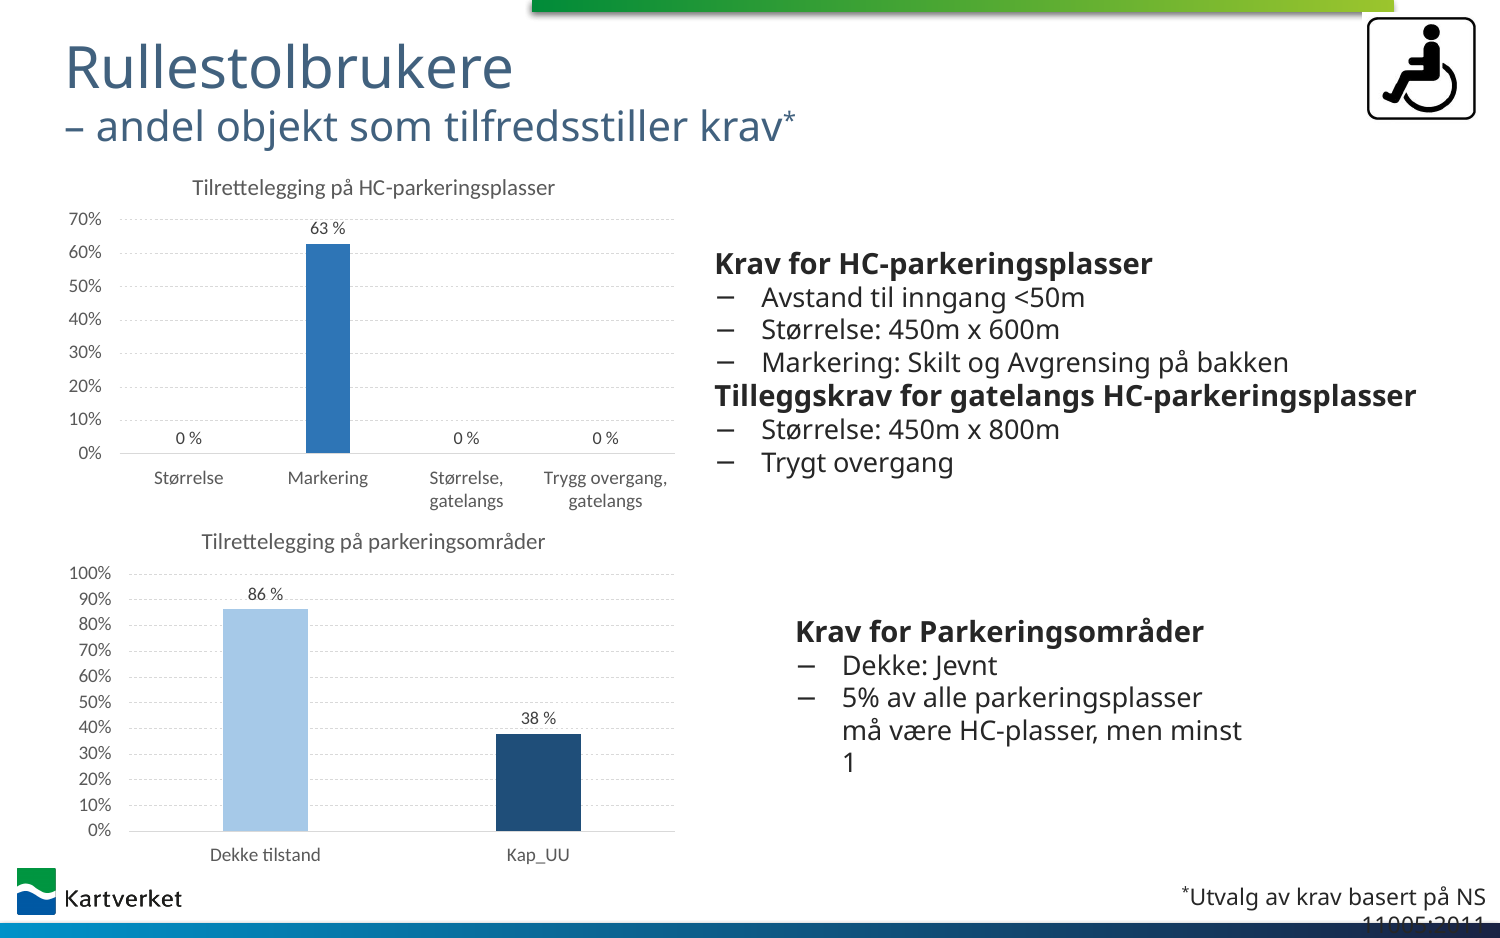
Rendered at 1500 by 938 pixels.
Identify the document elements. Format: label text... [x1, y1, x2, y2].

picture [1362, 12, 1481, 126]
picture [62, 520, 686, 874]
picture [62, 166, 686, 519]
text_box Krav for Parkeringsområder Dekke: Jevnt 5% av alle parkeringsplasser må være HC-plasser, men minst 1 [780, 605, 1261, 786]
text_box Krav for HC-parkeringsplasser Avstand til inngang <50m Størrelse: 450m x 600m Markering: Skilt og Avgrensing på bakken Tilleggskrav for gatelangs HC-parkeringsplasser Størrelse: 450m x 800m Trygt overgang [699, 237, 1433, 485]
text_box Rullestolbrukere – andel objekt som tilfredsstiller krav* [49, 25, 1431, 158]
text_box *Utvalg av krav basert på NS 11005:2011 [1068, 873, 1500, 938]
